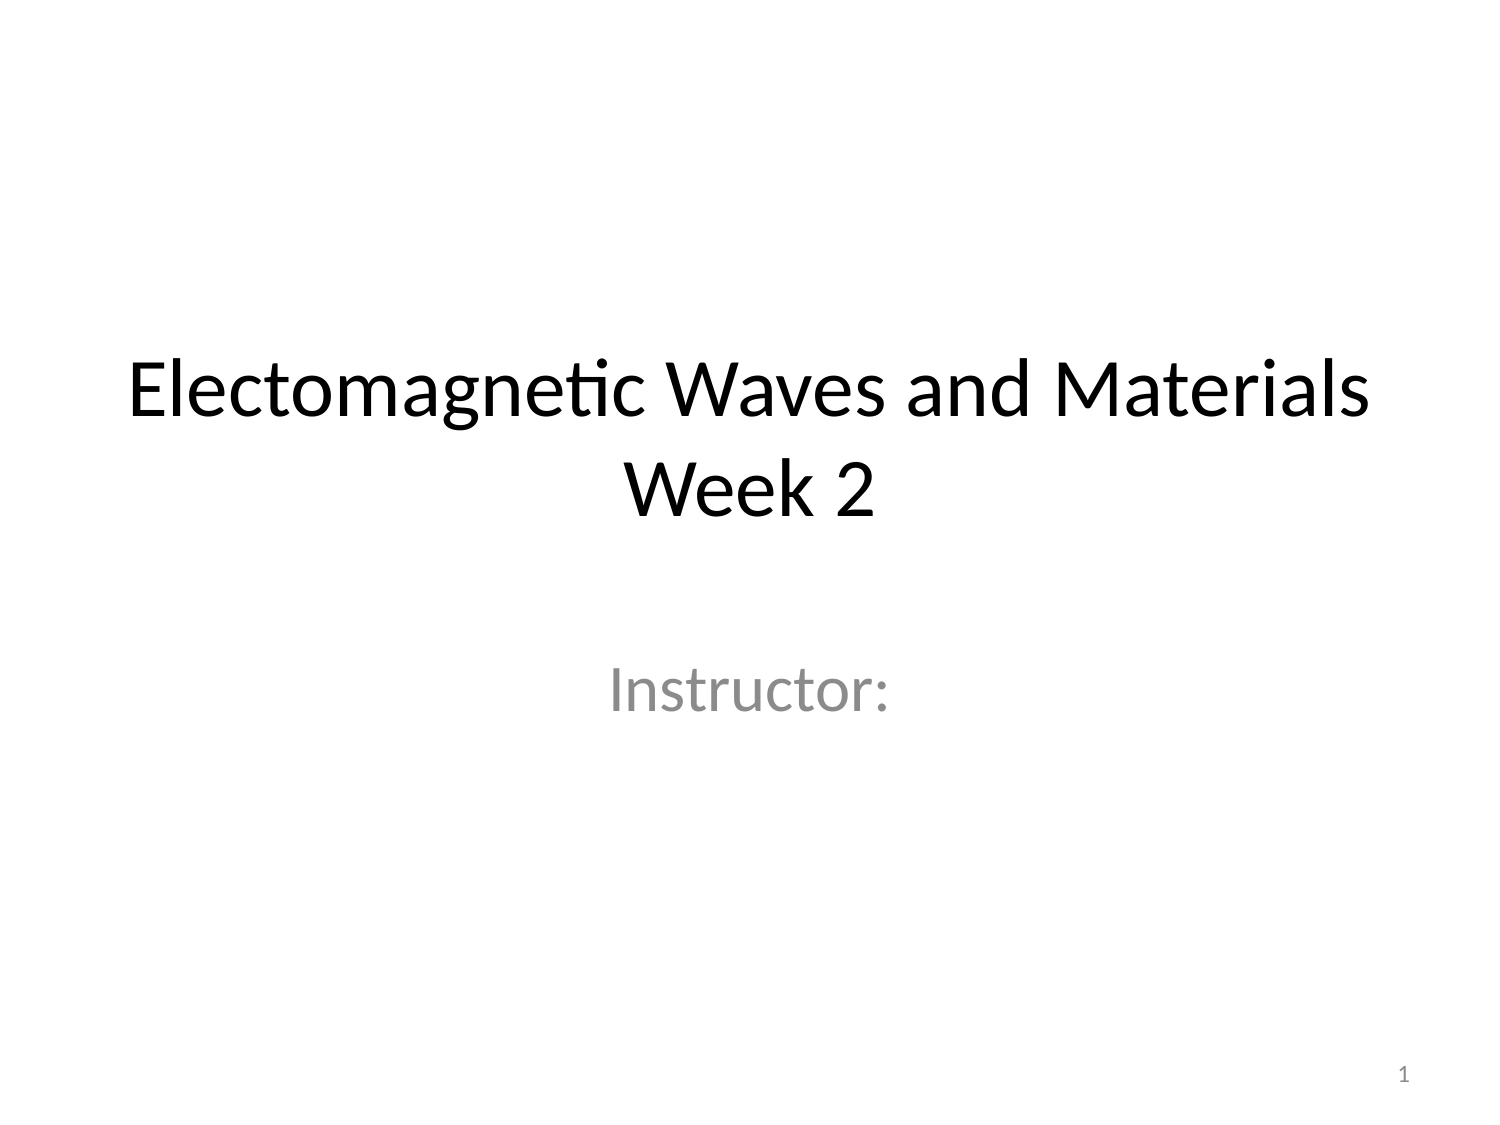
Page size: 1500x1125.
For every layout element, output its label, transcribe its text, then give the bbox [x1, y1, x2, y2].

subtitle Instructor: [225, 637, 1275, 925]
title Electomagnetic Waves and Materials Week 2 [87, 287, 1413, 579]
slide_number 1 [1074, 1042, 1425, 1103]
